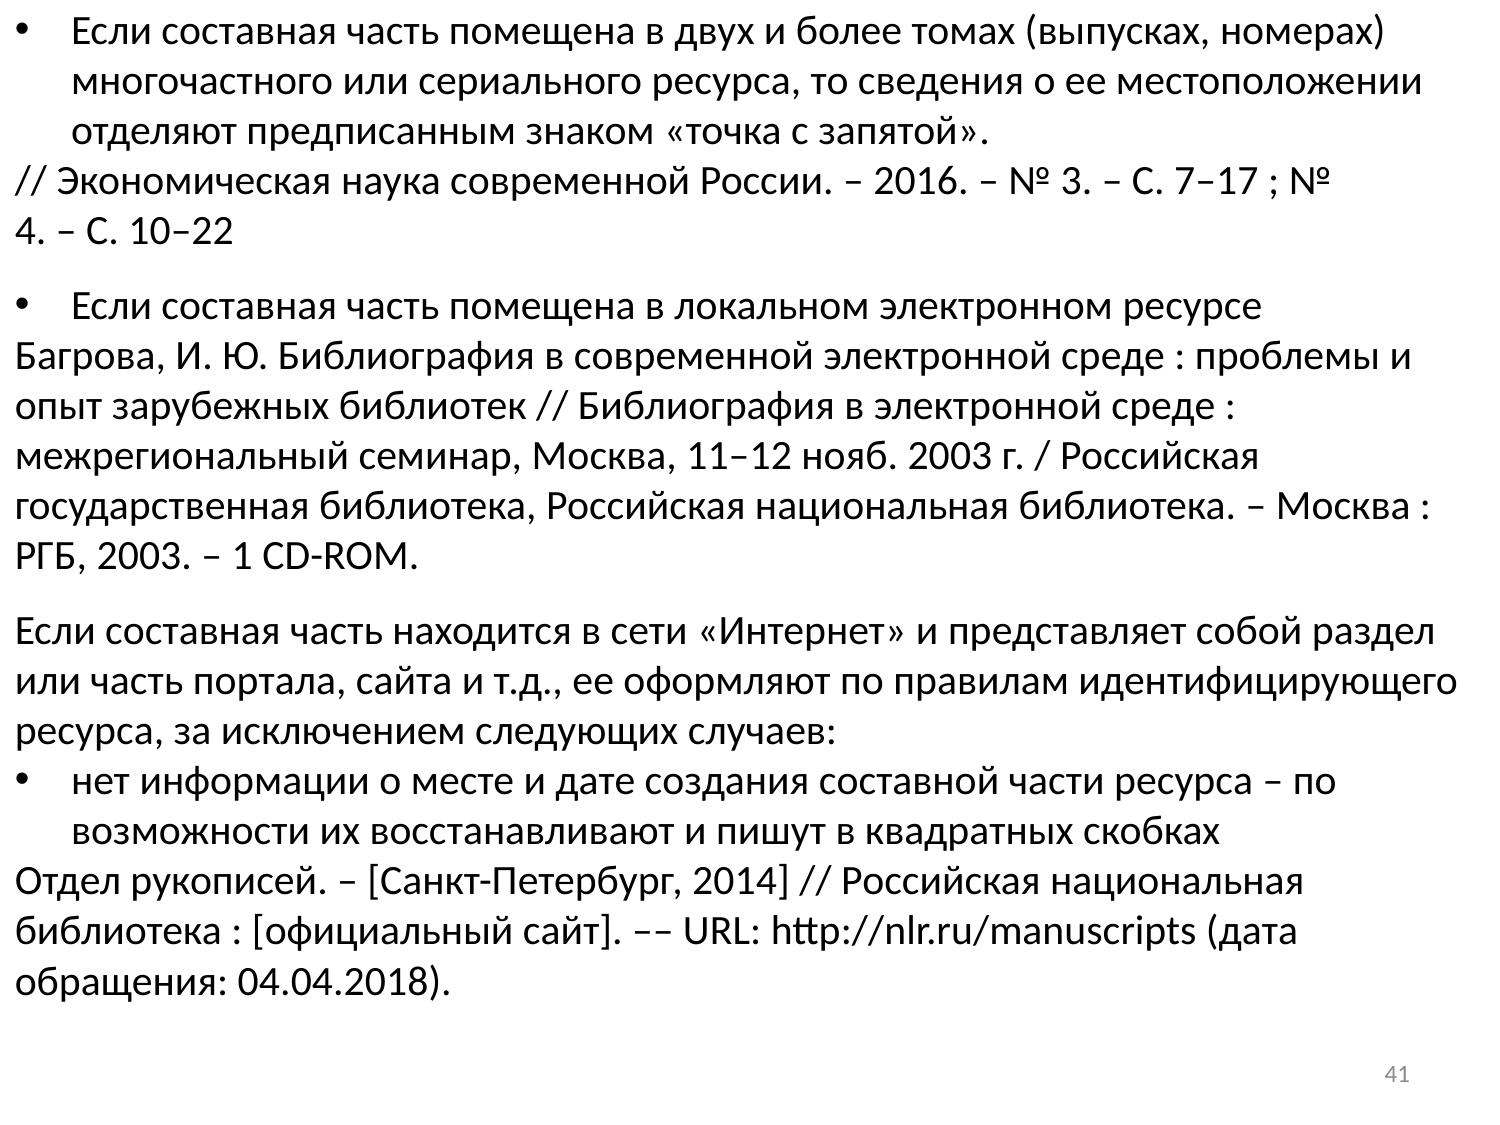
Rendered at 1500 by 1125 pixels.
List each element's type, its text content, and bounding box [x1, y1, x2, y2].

slide_number 41 [1074, 1042, 1425, 1103]
text_box Если составная часть помещена в двух и более томах (выпусках, номерах) многочастного или сериального ресурса, то сведения о ее местоположении отделяют предписанным знаком «точка с запятой». // Экономическая наука современной России. – 2016. – № 3. – С. 7–17 ; № 4. – С. 10–22 Если составная часть помещена в локальном электронном ресурсе Багрова, И. Ю. Библиография в современной электронной среде : проблемы и опыт зарубежных библиотек // Библиография в электронной среде : межрегиональный семинар, Москва, 11–12 нояб. 2003 г. / Российская государственная библиотека, Российская национальная библиотека. – Москва : РГБ, 2003. – 1 CD-ROM. Если составная часть находится в сети «Интернет» и представляет собой раздел или часть портала, сайта и т.д., ее оформляют по правилам идентифицирующего ресурса, за исключением следующих случаев: нет информации о месте и дате создания составной части ресурса – по возможности их восстанавливают и пишут в квадратных скобках Отдел рукописей. – [Санкт-Петербург, 2014] // Российская национальная библиотека : [официальный сайт]. –– URL: http://nlr.ru/manuscripts (дата обращения: 04.04.2018). [0, 0, 1483, 1011]
